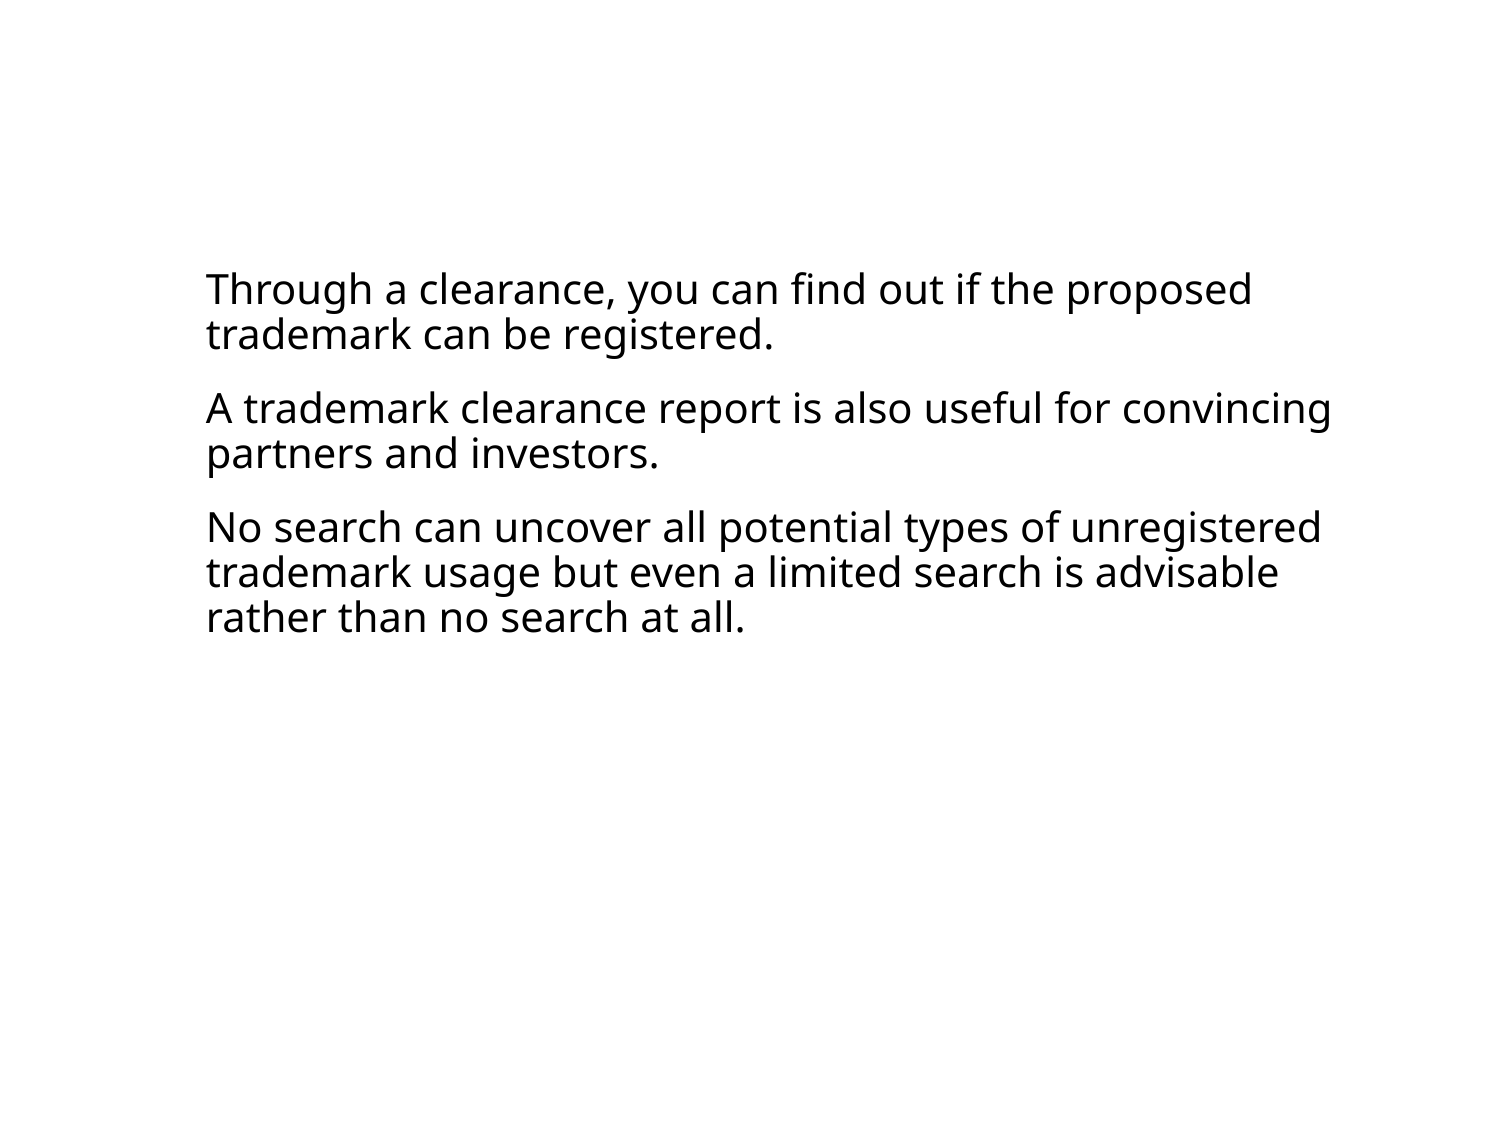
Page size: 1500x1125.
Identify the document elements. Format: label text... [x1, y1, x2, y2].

list Through a clearance, you can find out if the proposed trademark can be registered. A trademark clearance report is also useful for convincing partners and investors. No search can uncover all potential types of unregistered trademark usage but even a limited search is advisable rather than no search at all. [183, 260, 1380, 756]
